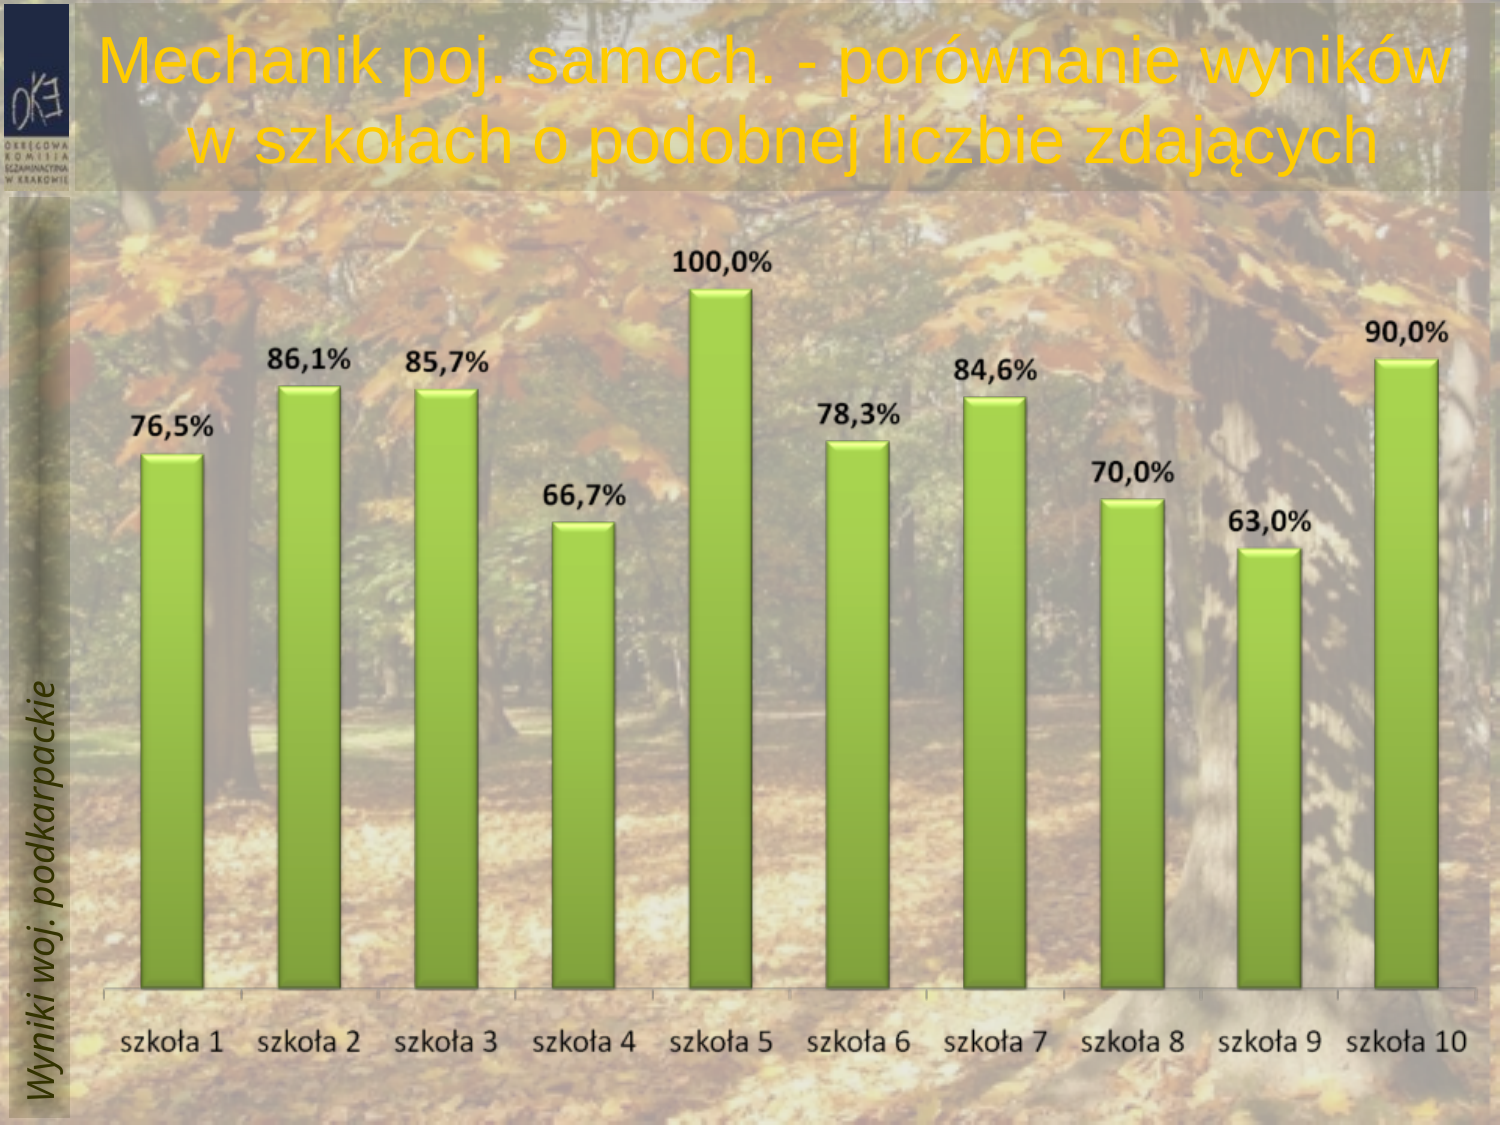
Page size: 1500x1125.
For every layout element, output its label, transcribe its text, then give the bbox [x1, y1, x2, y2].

text_box Wyniki woj. podkarpackie [9, 197, 70, 1118]
picture [80, 196, 1500, 1085]
title Mechanik poj. samoch. - porównanie wyników w szkołach o podobnej liczbie zdających [74, 3, 1495, 192]
